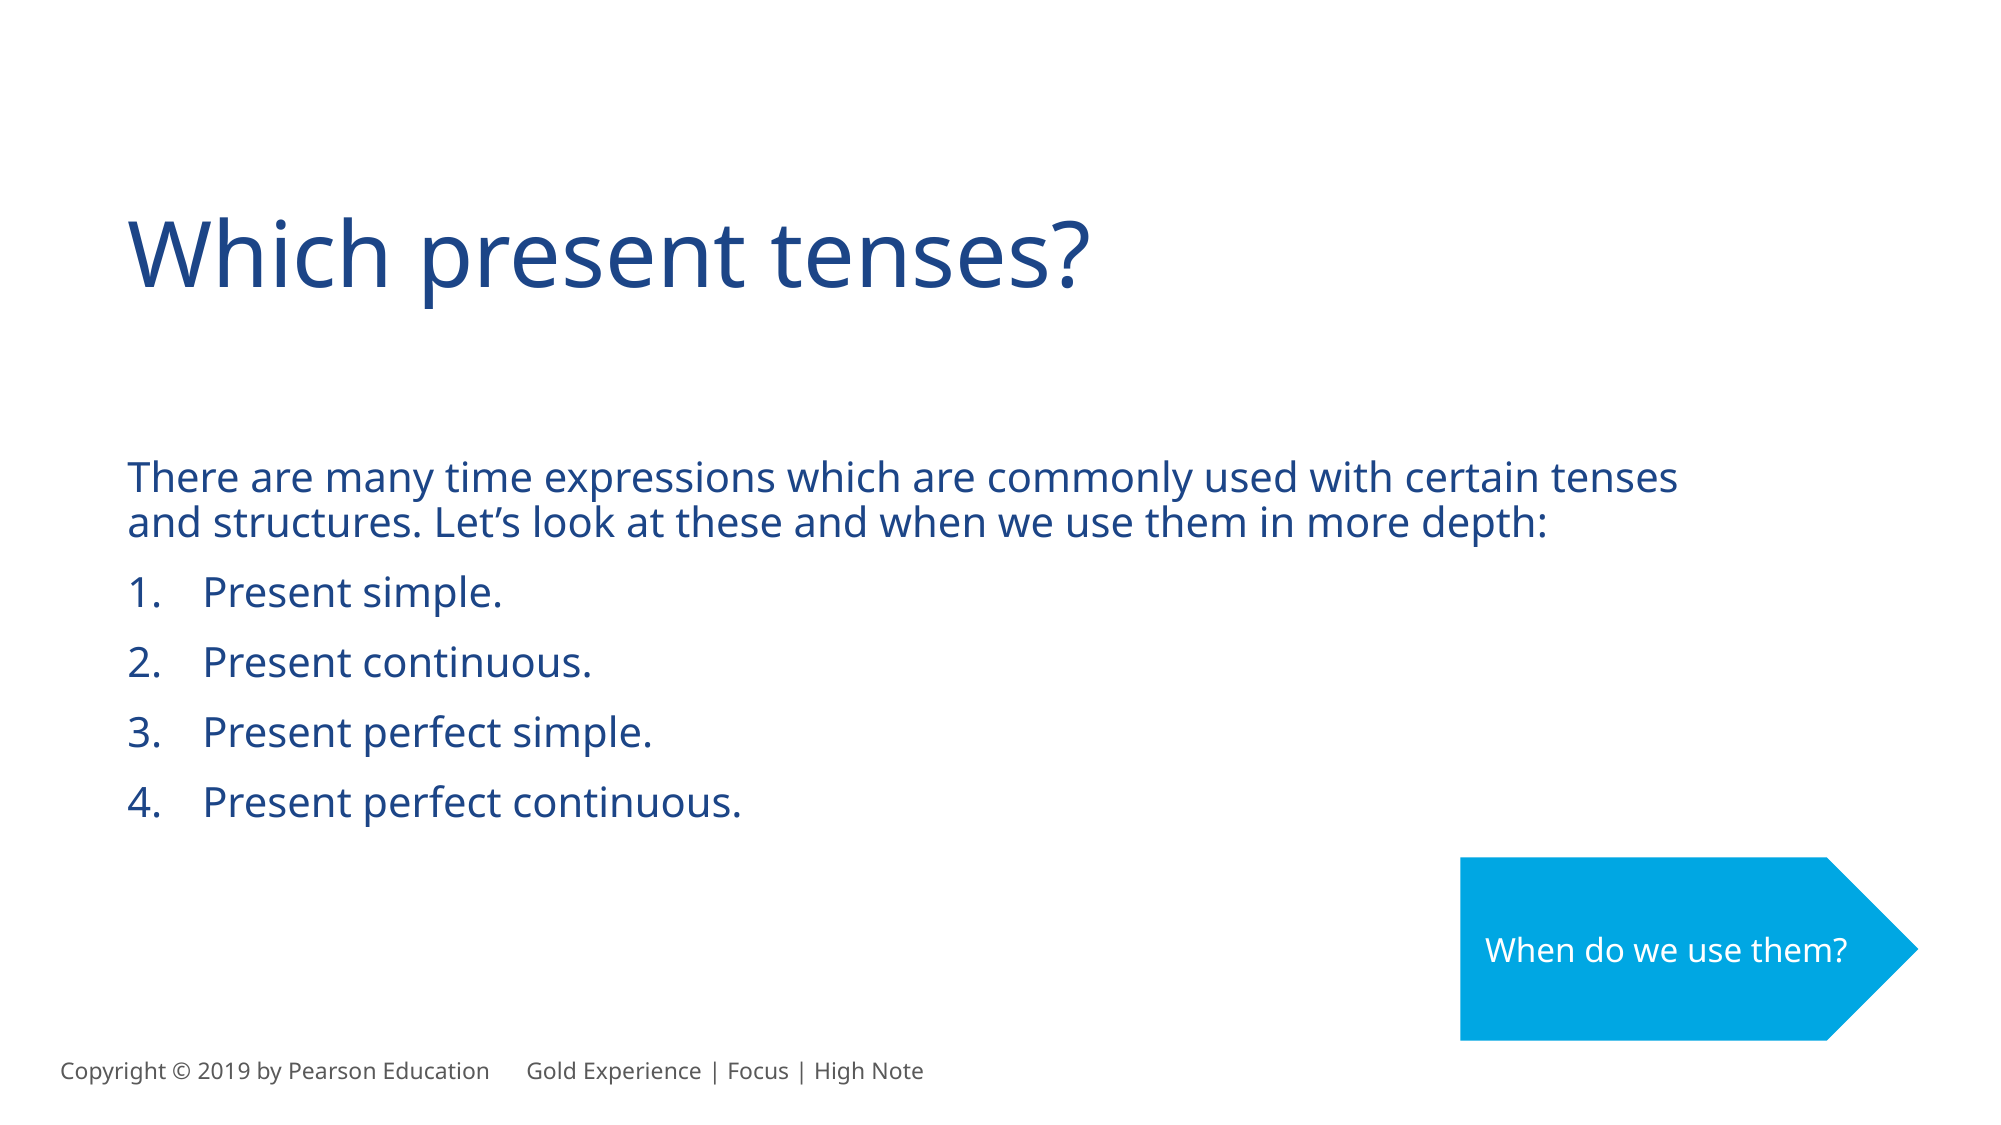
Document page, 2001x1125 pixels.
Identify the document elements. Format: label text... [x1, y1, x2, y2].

footer Copyright © 2019 by Pearson Education Gold Experience | Focus | High Note [45, 1040, 1084, 1101]
title Which present tenses? [112, 125, 1763, 390]
text_box When do we use them? [1460, 857, 1919, 1041]
list There are many time expressions which are commonly used with certain tenses and structures. Let’s look at these and when we use them in more depth: Present simple. Present continuous. Present perfect simple. Present perfect continuous. [112, 449, 1763, 881]
